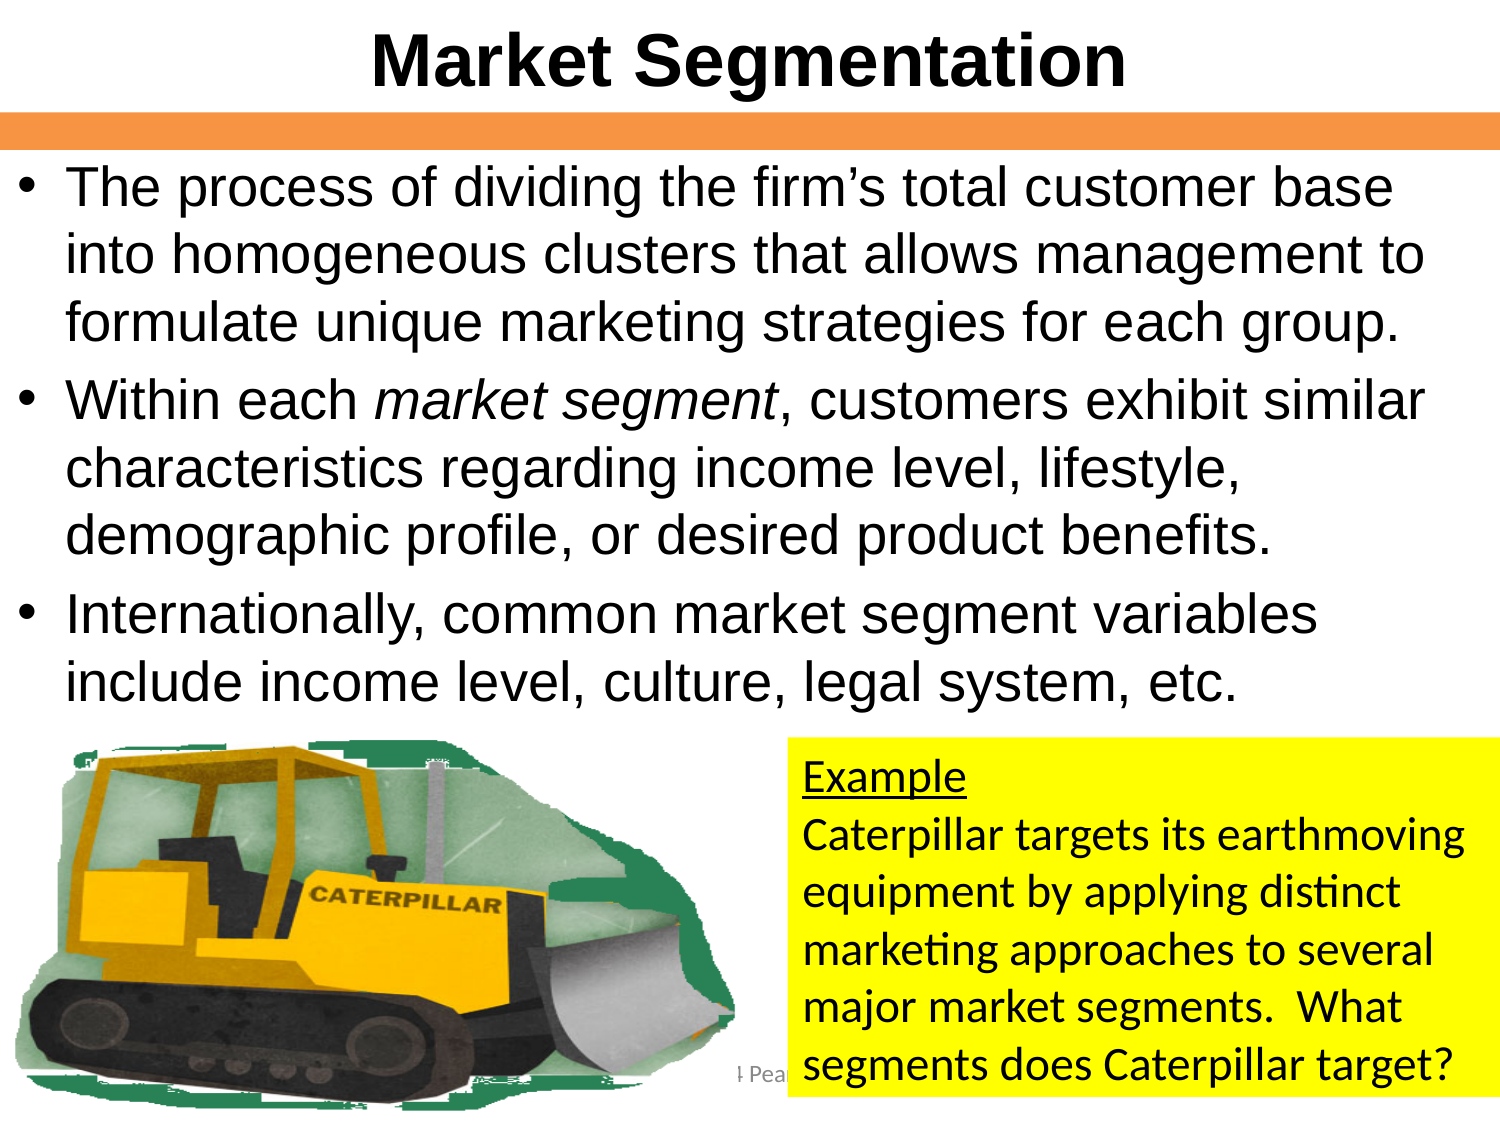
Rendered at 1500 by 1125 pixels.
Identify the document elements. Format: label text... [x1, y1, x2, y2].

text_box [0, 110, 1500, 152]
picture [14, 738, 738, 1114]
text_box Example Caterpillar targets its earthmoving equipment by applying distinct marketing approaches to several major market segments. What segments does Caterpillar target? [787, 737, 1500, 1097]
footer Copyright © 2014 Pearson Education [742, 1042, 988, 1103]
text_box The process of dividing the firm’s total customer base into homogeneous clusters that allows management to formulate unique marketing strategies for each group. Within each market segment, customers exhibit similar characteristics regarding income level, lifestyle, demographic profile, or desired product benefits. Internationally, common market segment variables include income level, culture, legal system, etc. [3, 152, 1473, 785]
title Market Segmentation [112, 0, 1388, 110]
